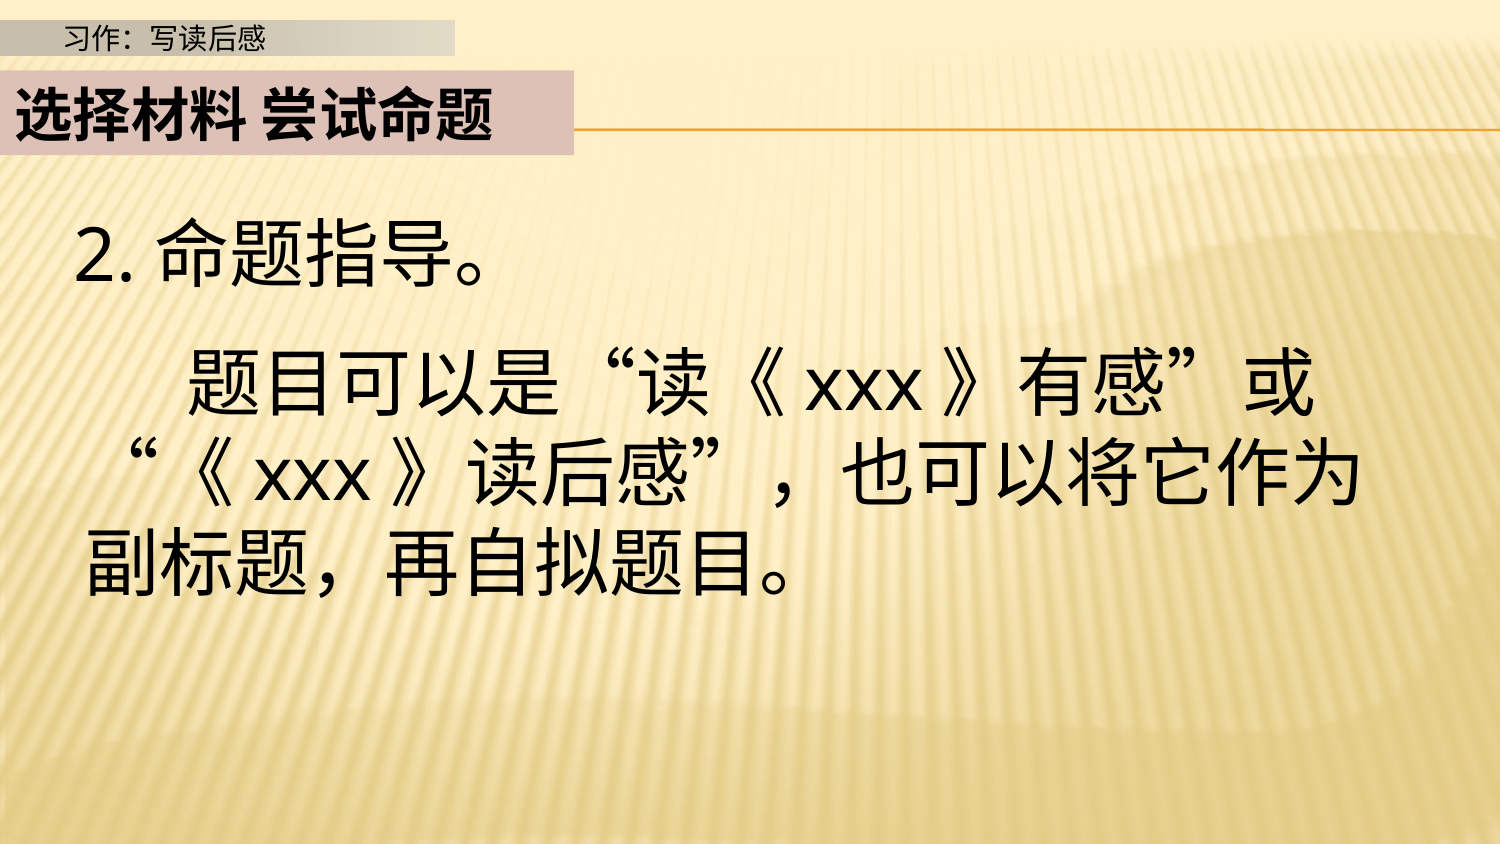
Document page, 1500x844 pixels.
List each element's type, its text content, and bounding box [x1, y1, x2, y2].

text_box 题目可以是“读《xxx》有感”或“《xxx》读后感”，也可以将它作为副标题，再自拟题目。 [70, 328, 1430, 613]
text_box 2.命题指导。 [58, 199, 563, 304]
text_box 选择材料 尝试命题 [0, 70, 575, 156]
